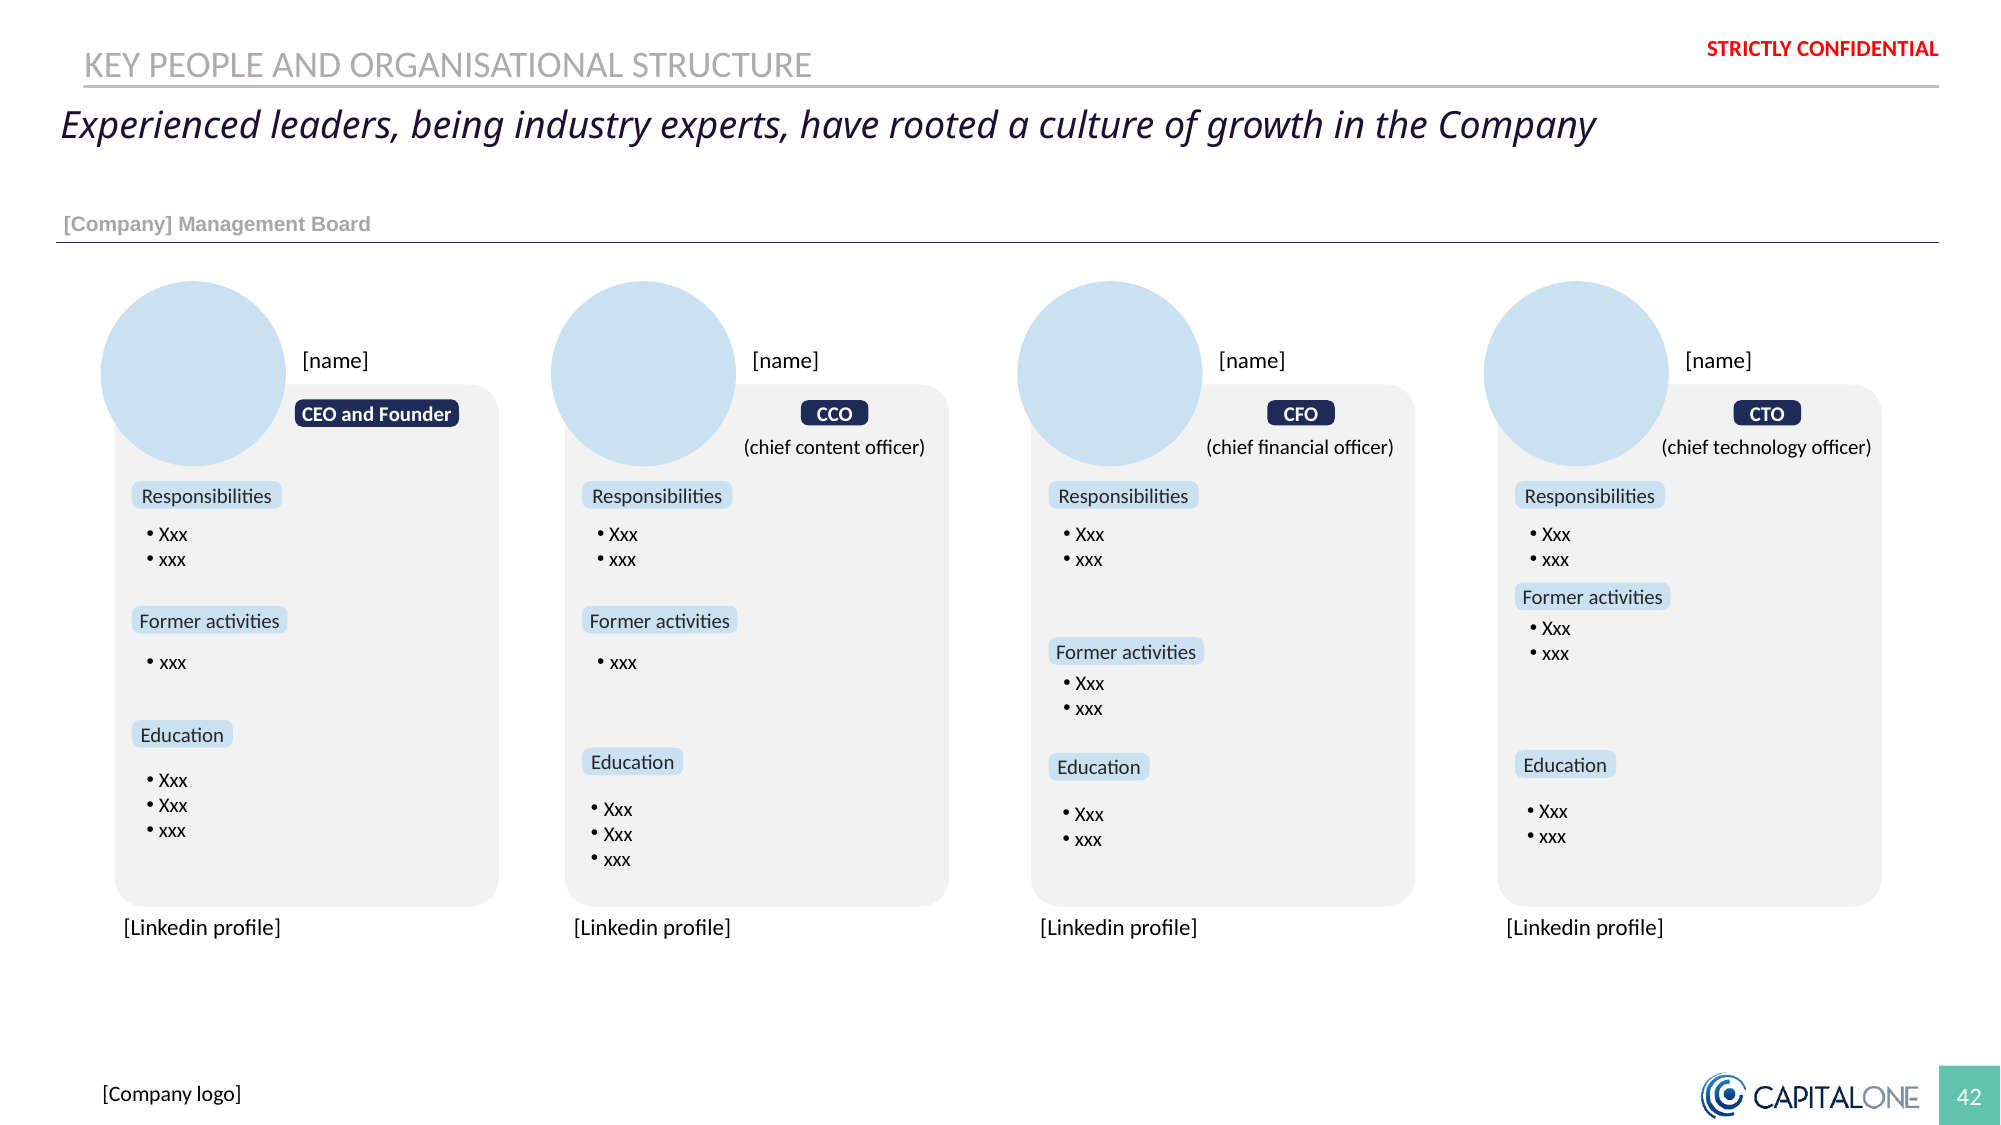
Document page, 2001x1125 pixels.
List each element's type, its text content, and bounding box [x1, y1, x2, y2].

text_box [1015, 273, 1416, 907]
text_box [Linkedin profile] [1491, 907, 1681, 947]
text_box [Linkedin profile] [108, 907, 298, 947]
text_box [Company] Management Board [63, 202, 1167, 242]
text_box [99, 273, 499, 907]
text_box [1482, 273, 1891, 907]
text_box Experienced leaders, being industry experts, have rooted a culture of growth in the Company [60, 101, 1939, 147]
picture [1700, 1066, 1933, 1125]
text_box [Linkedin profile] [558, 907, 749, 947]
text_box KEY PEOPLE AND ORGANISATIONAL STRUCTURE [69, 30, 1900, 70]
text_box [Linkedin profile] [1025, 907, 1215, 947]
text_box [549, 273, 949, 907]
